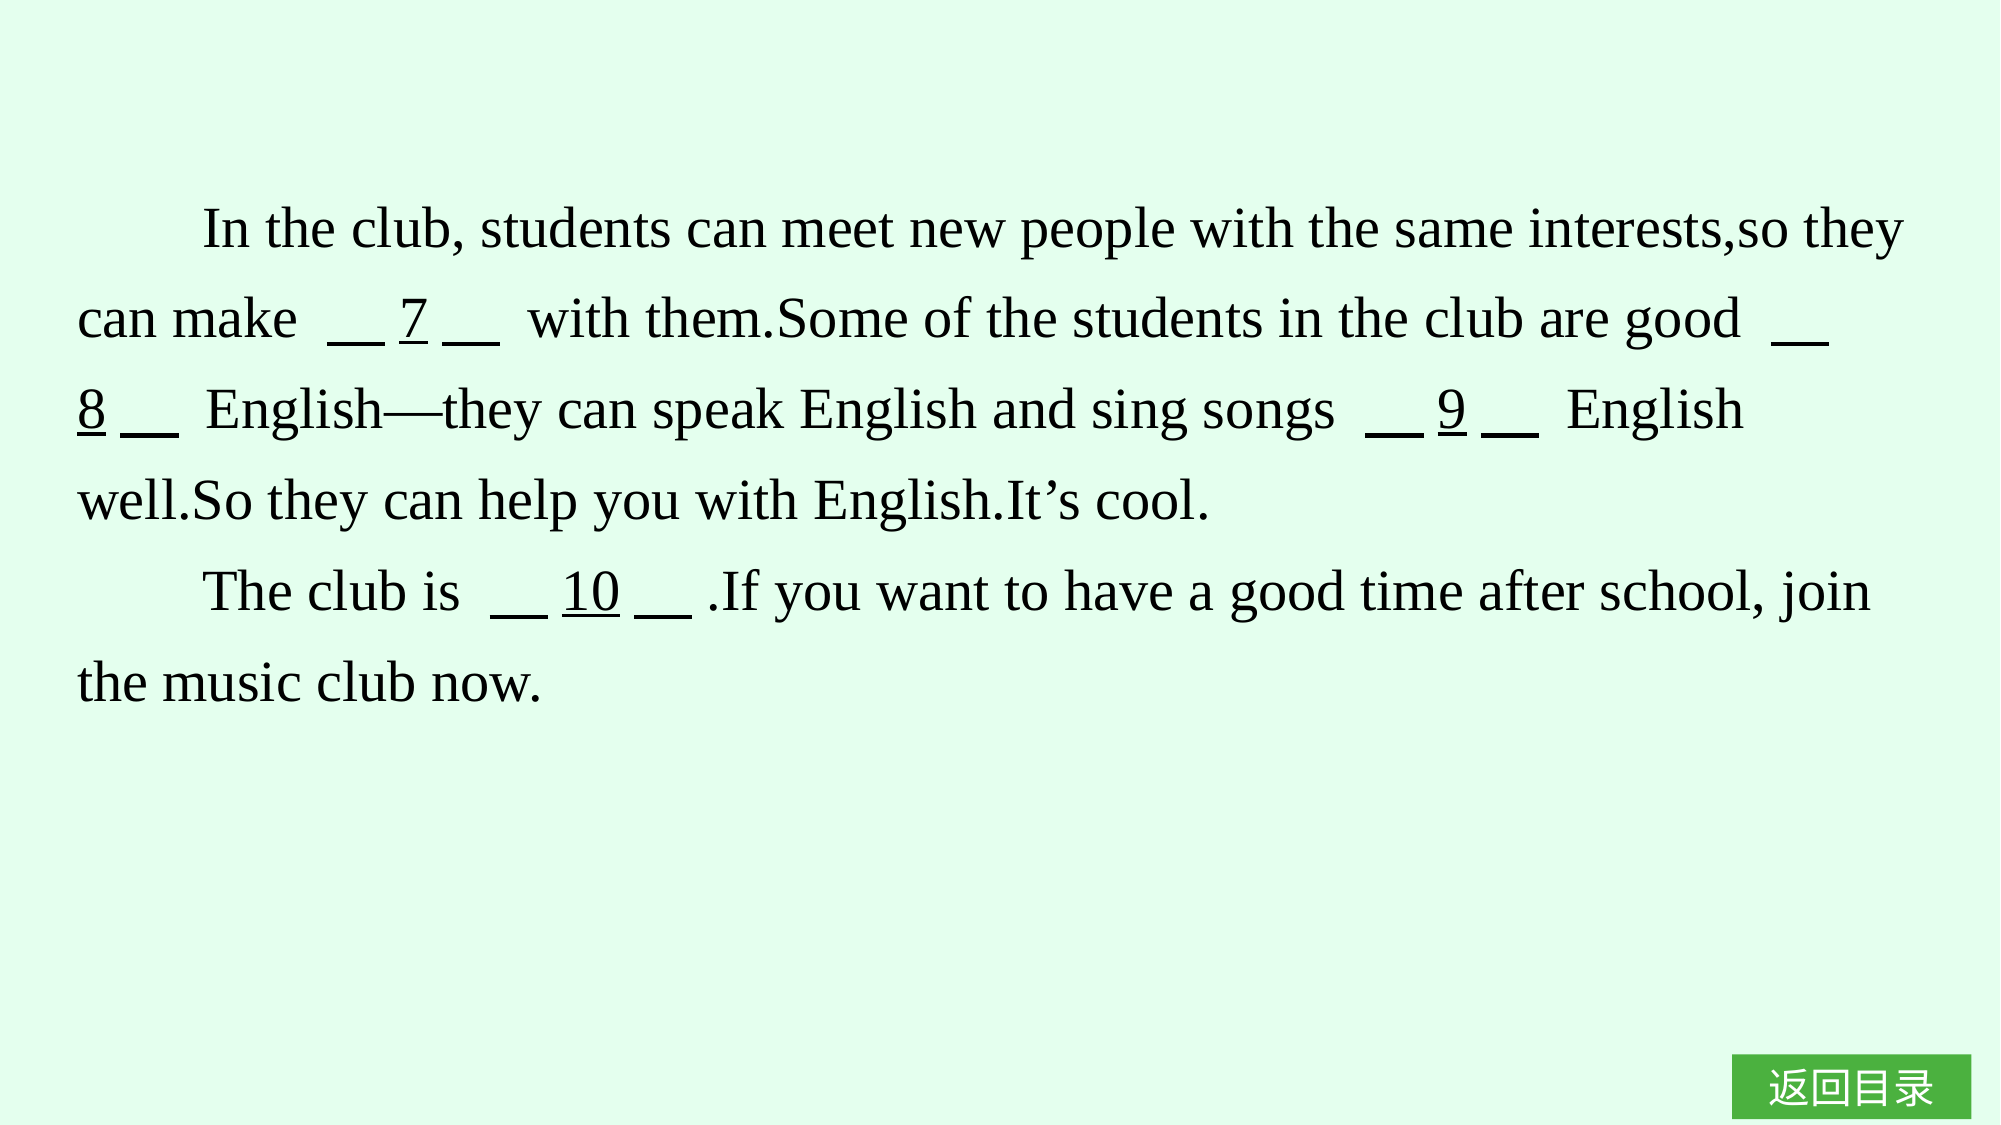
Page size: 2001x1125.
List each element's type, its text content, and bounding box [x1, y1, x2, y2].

text_box In the club, students can meet new people with the same interests,so they can make 7 with them.Some of the students in the club are good 8 English—they can speak English and sing songs 9 English well.So they can help you with English.It’s cool. The club is 10 .If you want to have a good time after school, join the music club now. [62, 160, 1938, 721]
